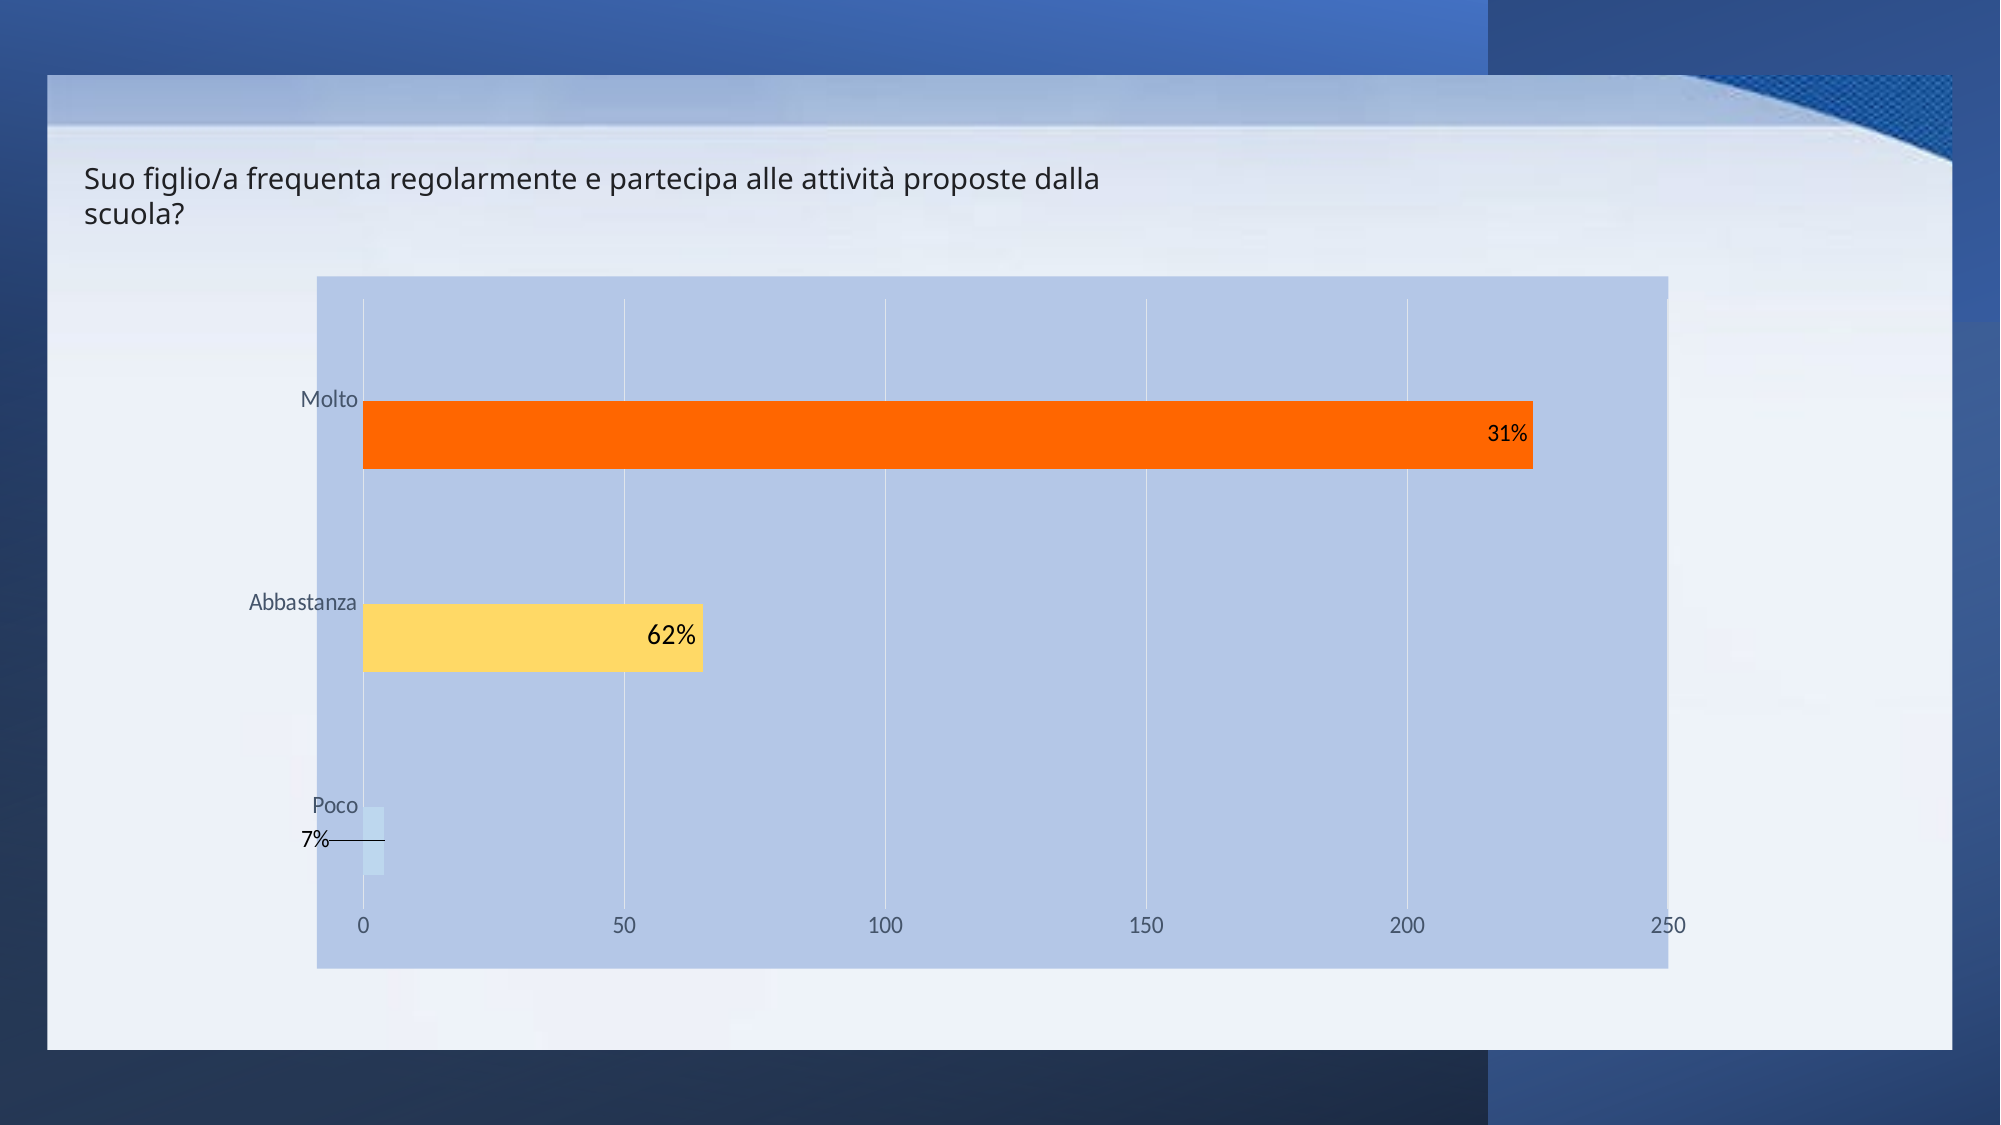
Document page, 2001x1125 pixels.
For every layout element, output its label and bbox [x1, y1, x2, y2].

picture [47, 75, 1953, 1050]
chart [248, 276, 1686, 969]
text_box [0, 0, 1489, 321]
text_box [1489, 0, 2000, 321]
text_box [0, 321, 2000, 1125]
